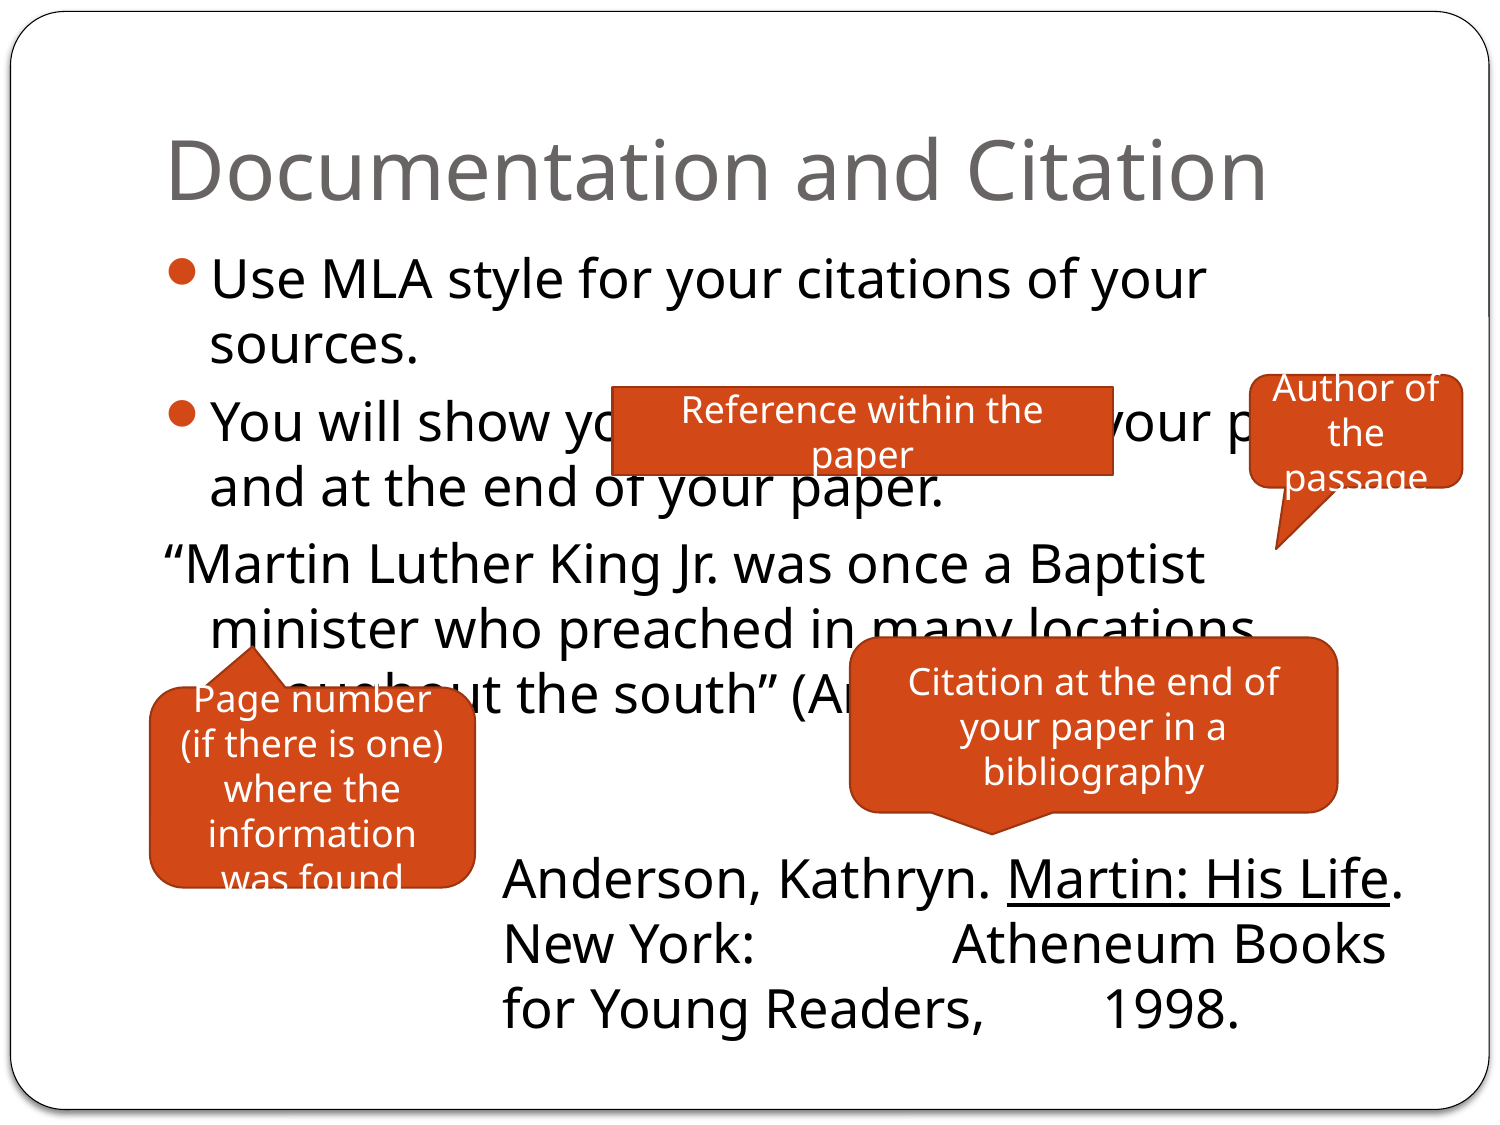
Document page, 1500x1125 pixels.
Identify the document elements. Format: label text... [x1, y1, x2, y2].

text_box Author of the passage [1248, 373, 1464, 551]
text_box Anderson, Kathryn. Martin: His Life. New York: Atheneum Books for Young Readers, 1998. [487, 837, 1475, 1048]
list Use MLA style for your citations of your sources. You will show your citations within your paper and at the end of your paper. “Martin Luther King Jr. was once a Baptist minister who preached in many locations throughout the south” (Anderson 122). [150, 237, 1425, 988]
text_box Reference within the paper [611, 386, 1114, 476]
text_box Page number (if there is one) where the information was found [148, 645, 477, 889]
title Documentation and Citation [150, 45, 1425, 233]
text_box Citation at the end of your paper in a bibliography [848, 636, 1339, 836]
